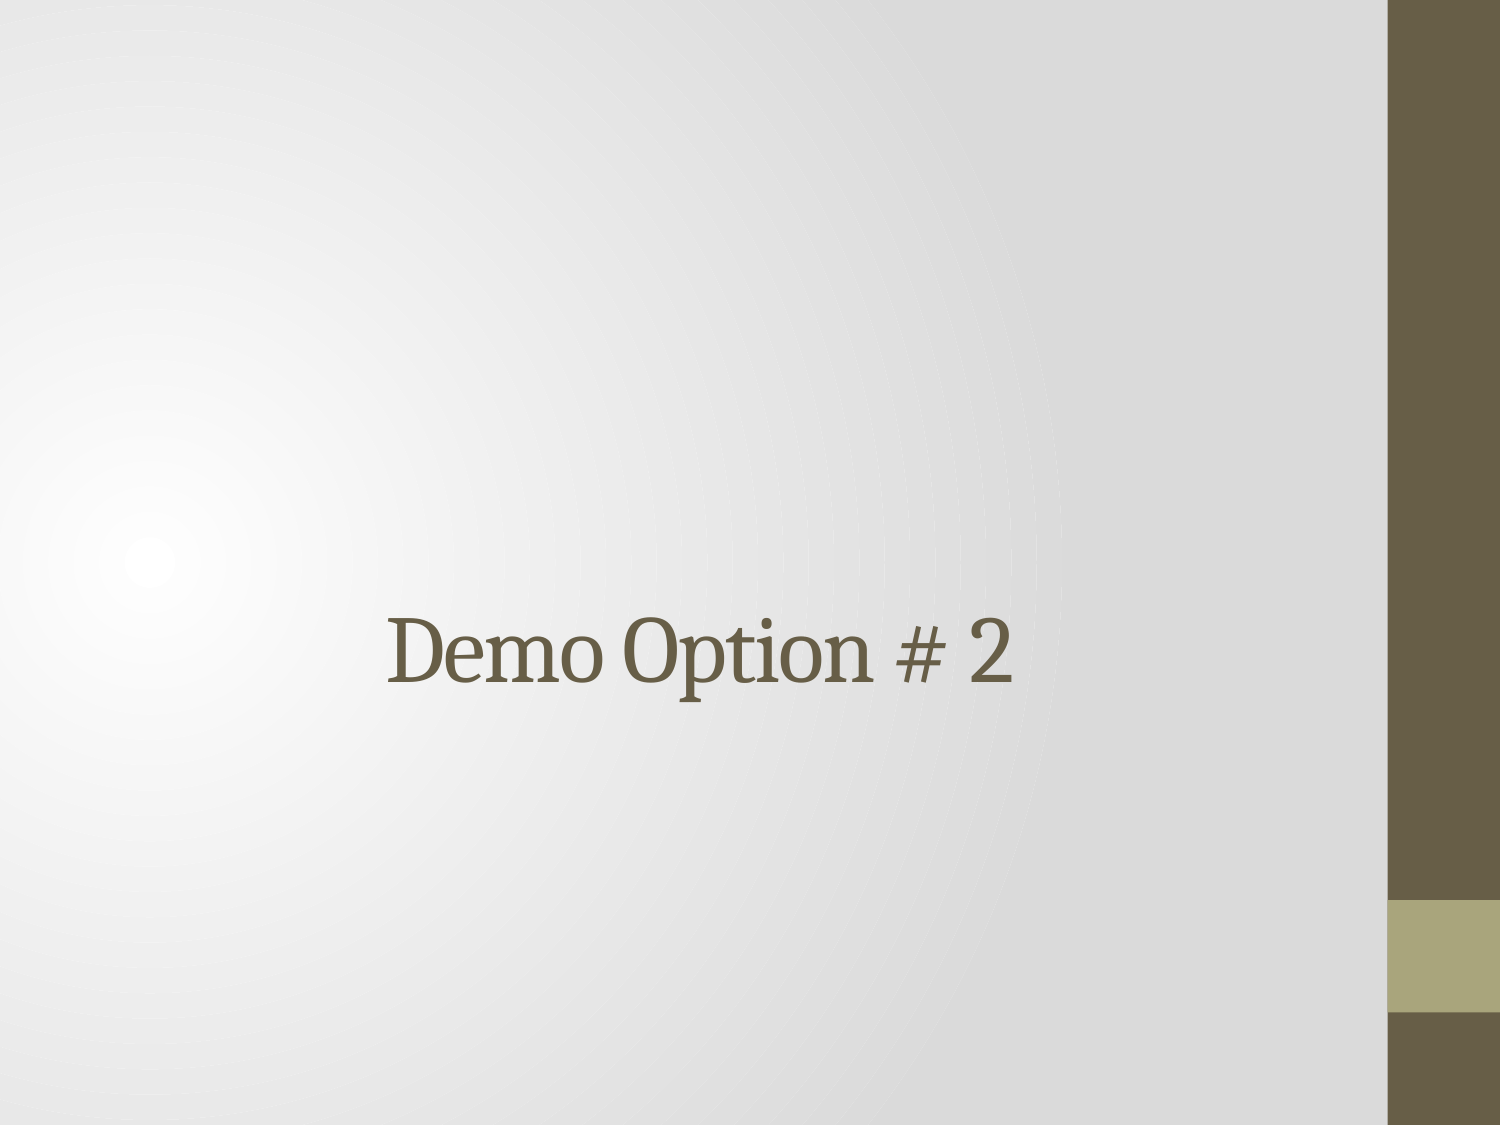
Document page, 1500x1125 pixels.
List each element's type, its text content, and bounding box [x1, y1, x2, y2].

title Demo Option # 2 [75, 549, 1325, 738]
